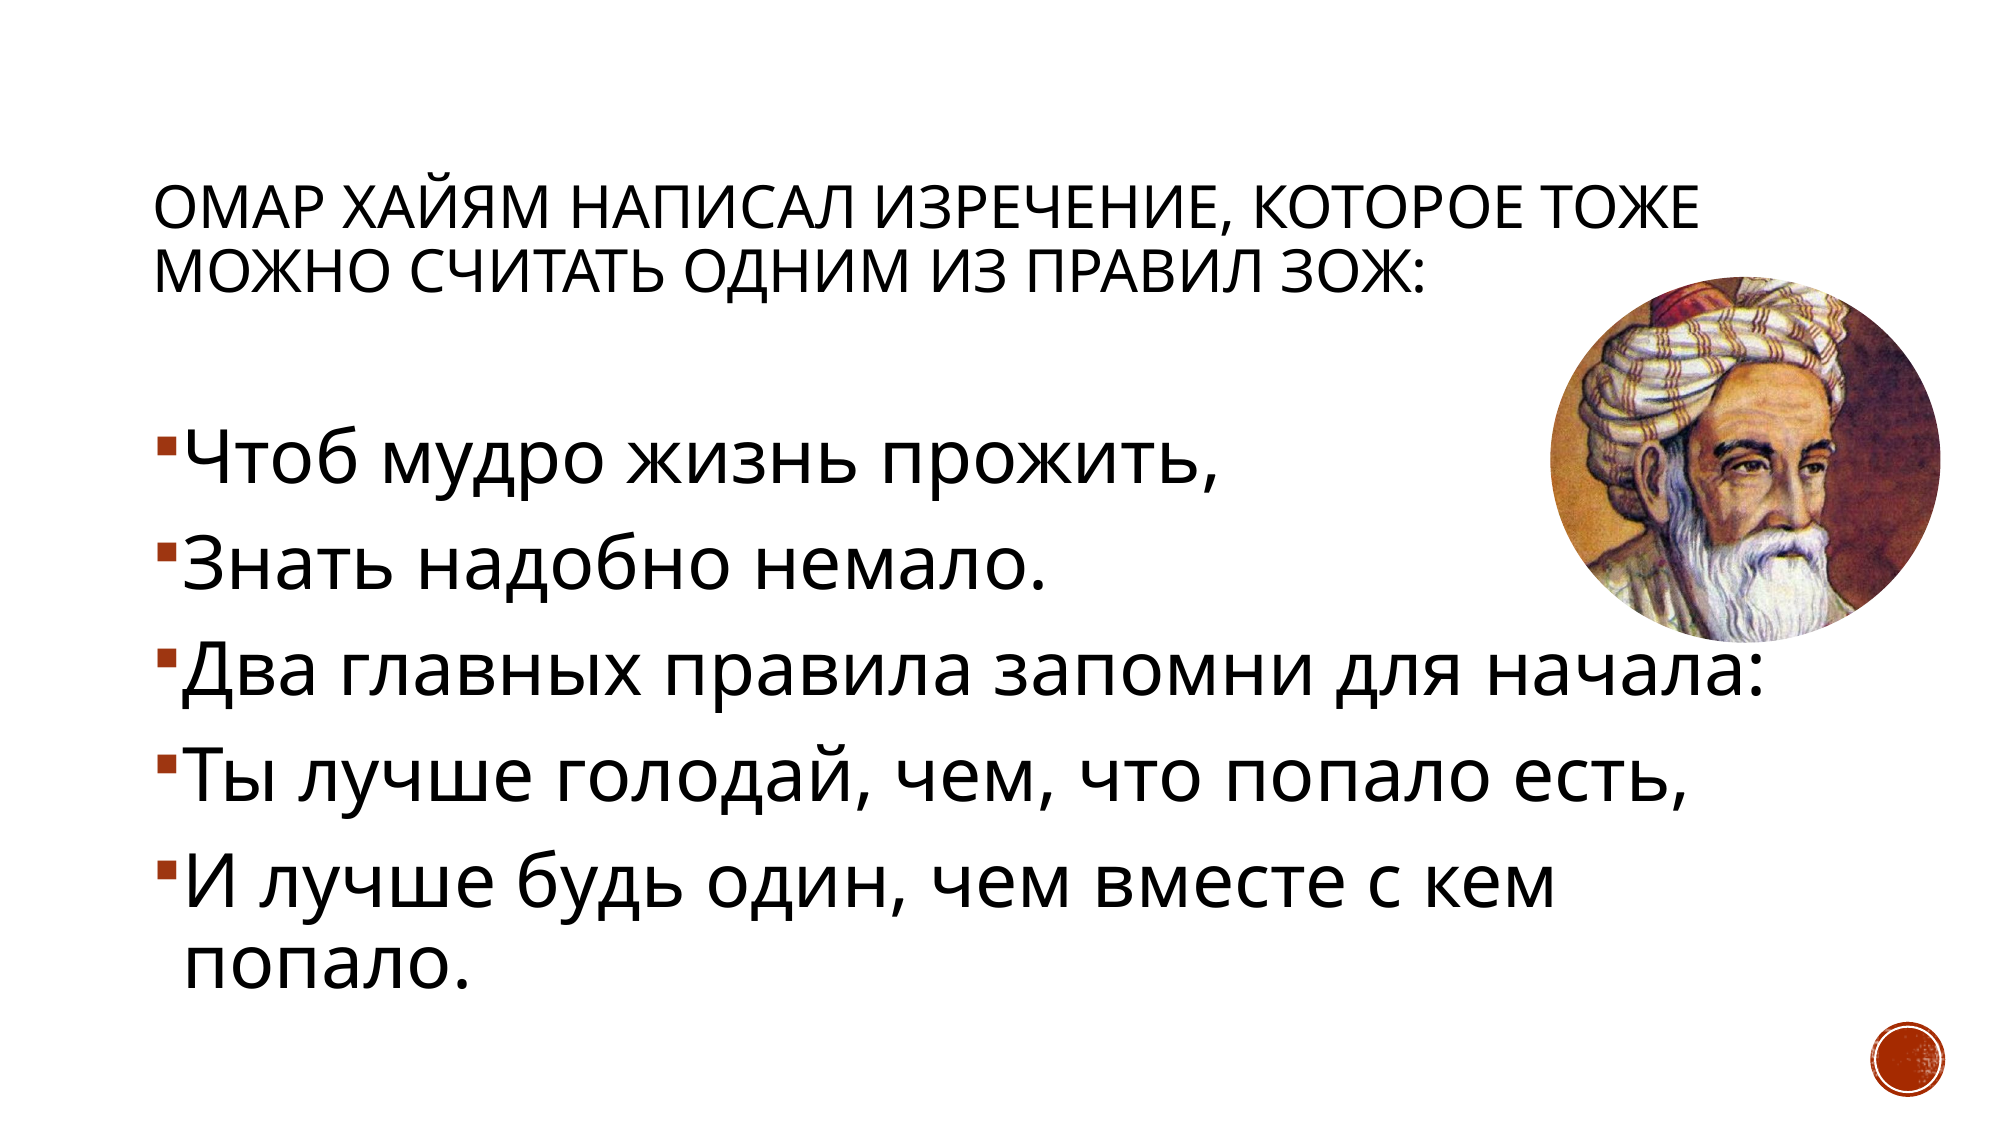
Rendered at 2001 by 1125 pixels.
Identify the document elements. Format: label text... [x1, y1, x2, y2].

picture [1550, 276, 1941, 643]
title Омар Хайям написал изречение, которое тоже можно считать одним из правил ЗОЖ: [137, 168, 1941, 386]
list Чтоб мудро жизнь прожить, Знать надобно немало. Два главных правила запомни для начала: Ты лучше голодай, чем, что попало есть, И лучше будь один, чем вместе с кем попало. [137, 411, 1863, 1125]
